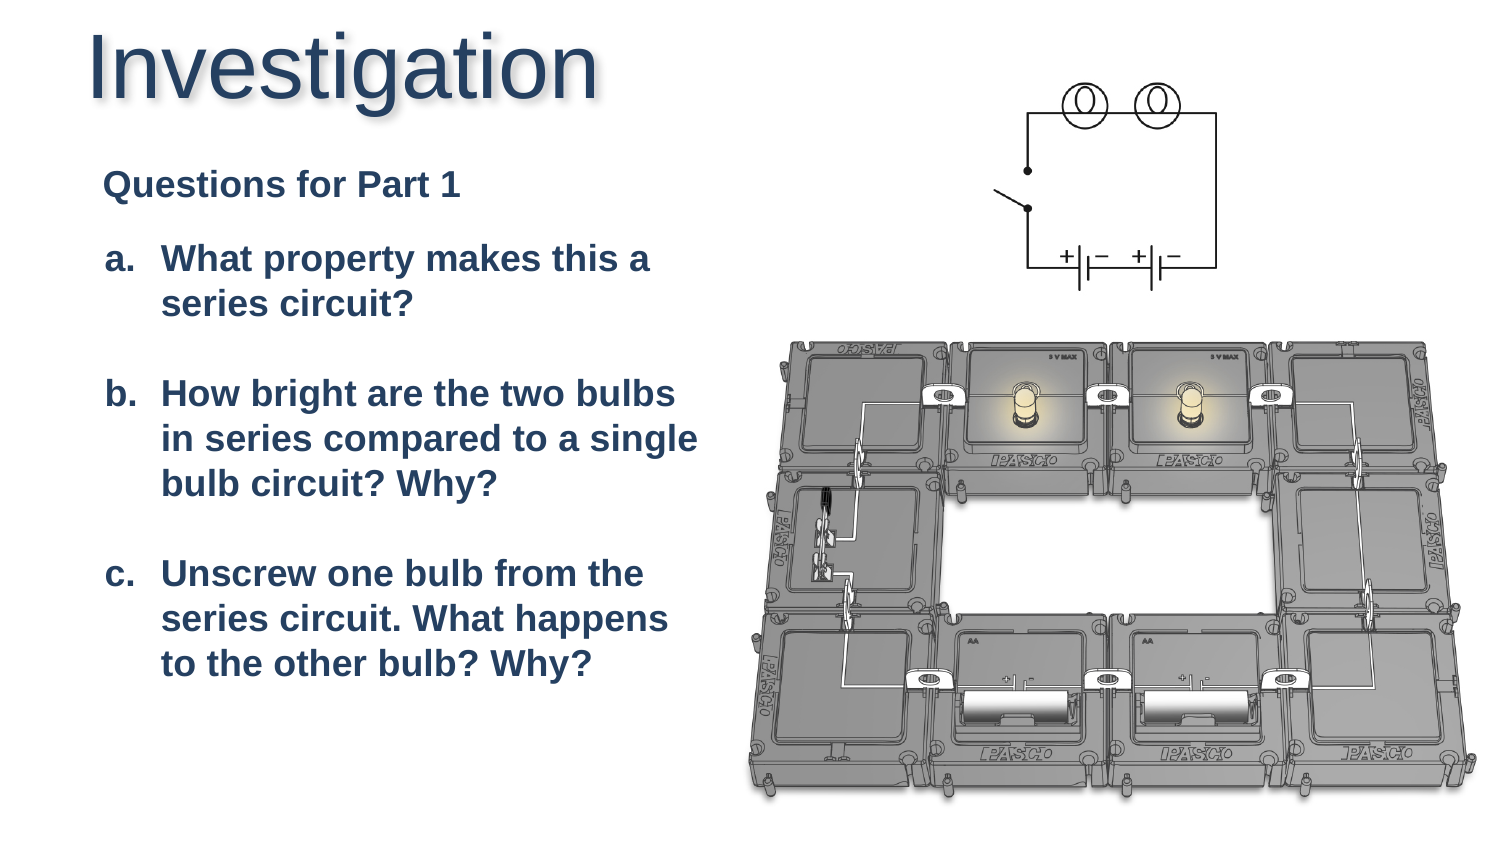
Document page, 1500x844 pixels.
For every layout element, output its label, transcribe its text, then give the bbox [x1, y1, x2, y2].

picture [734, 324, 1486, 815]
text_box Questions for Part 1 [87, 152, 827, 213]
text_box Investigation [70, 0, 1143, 206]
text_box What property makes this a series circuit? How bright are the two bulbs in series compared to a single bulb circuit? Why? Unscrew one bulb from the series circuit. What happens to the other bulb? Why? [89, 226, 728, 692]
picture [989, 79, 1222, 297]
